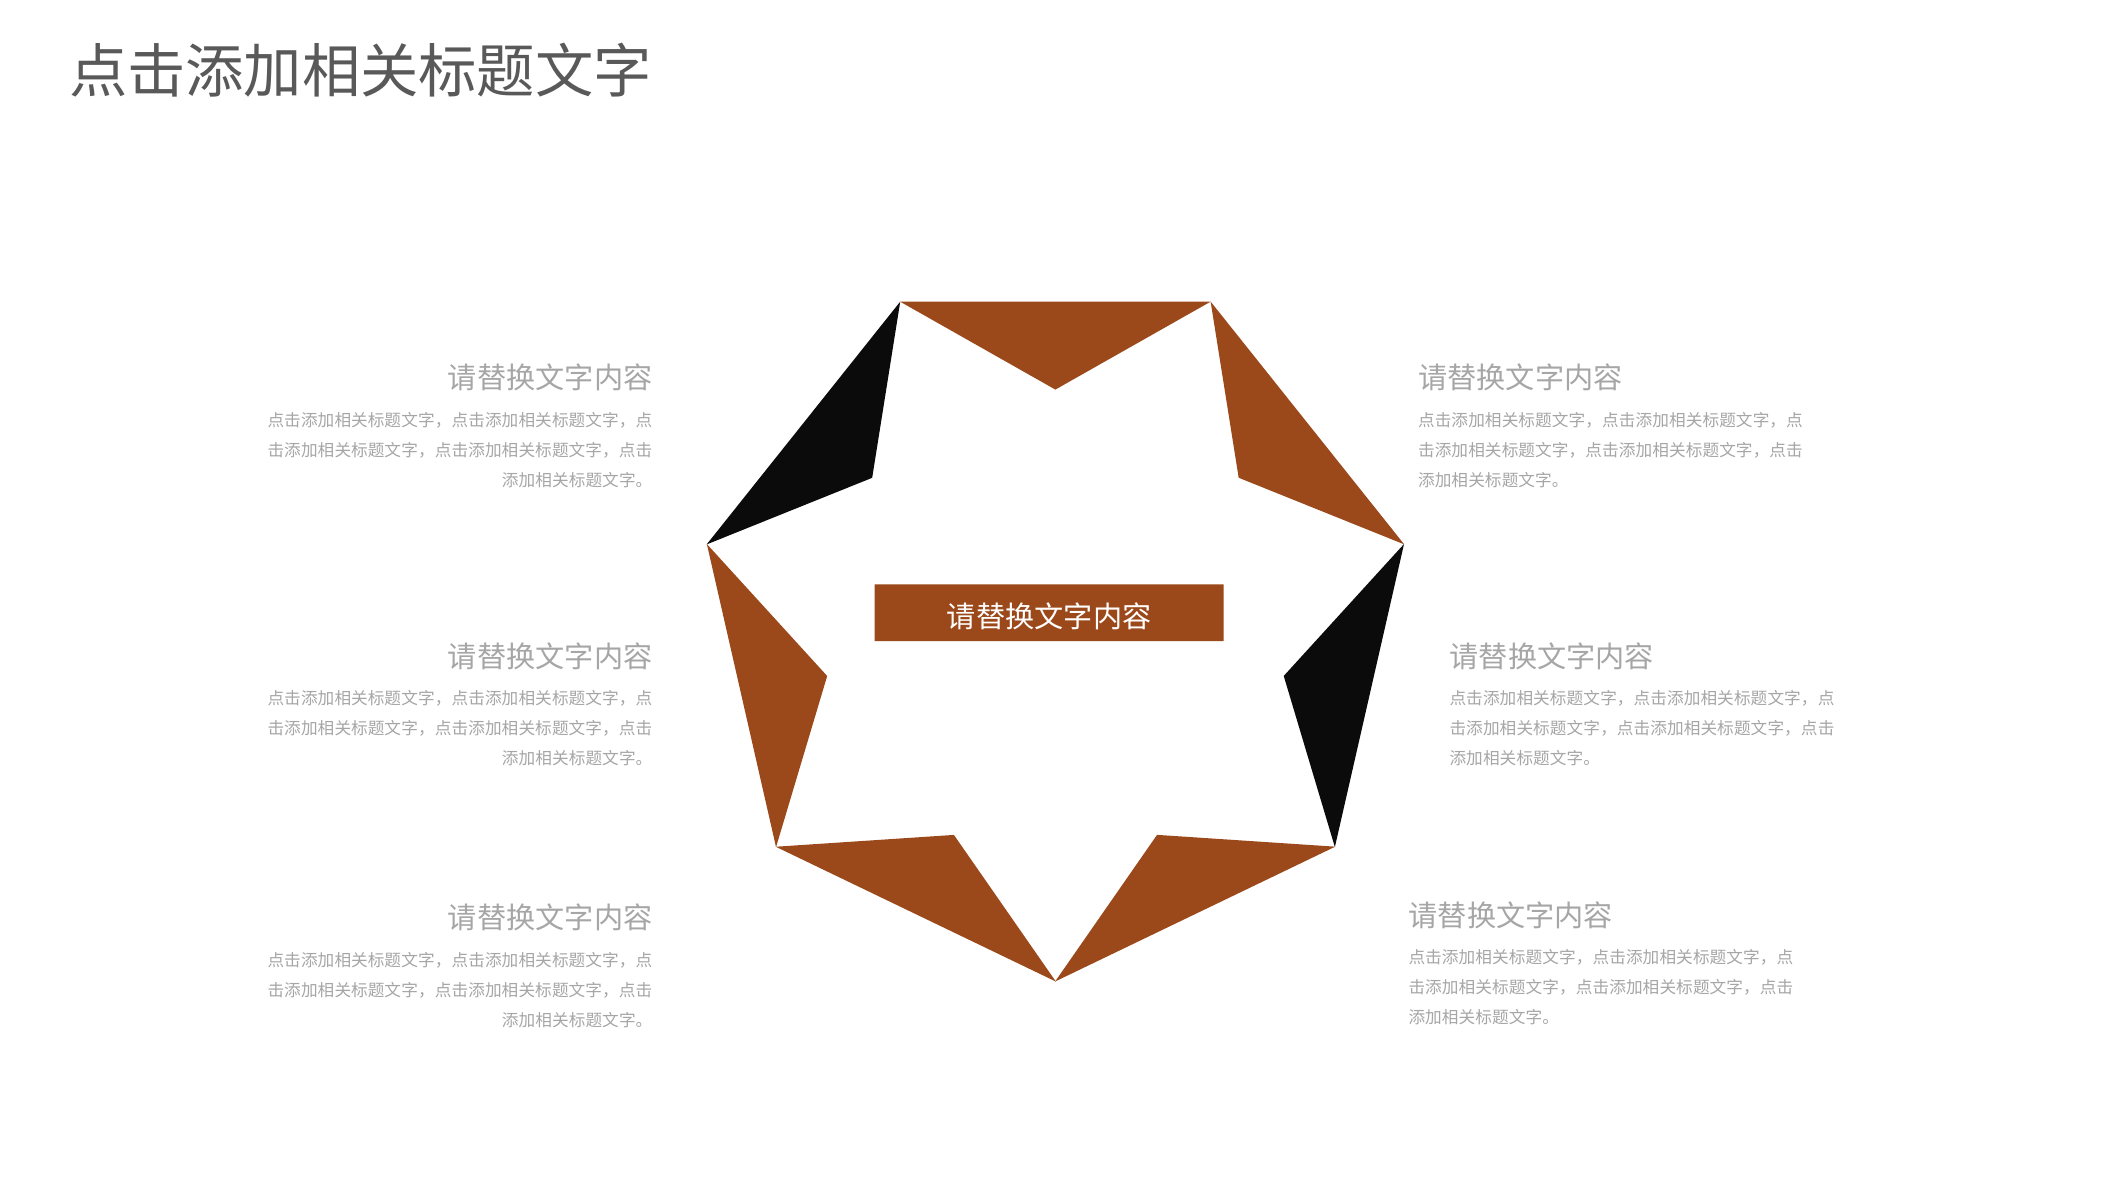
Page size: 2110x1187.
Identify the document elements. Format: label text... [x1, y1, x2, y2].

text_box 点击添加相关标题文字，点击添加相关标题文字，点击添加相关标题文字，点击添加相关标题文字，点击添加相关标题文字。 [1392, 929, 1817, 1035]
text_box 点击添加相关标题文字，点击添加相关标题文字，点击添加相关标题文字，点击添加相关标题文字，点击添加相关标题文字。 [251, 931, 669, 1038]
text_box 请替换文字内容 [1433, 622, 1833, 670]
text_box 点击添加相关标题文字 [54, 26, 667, 112]
text_box 请替换文字内容 [269, 884, 669, 931]
text_box 请替换文字内容 [269, 344, 669, 392]
text_box 点击添加相关标题文字，点击添加相关标题文字，点击添加相关标题文字，点击添加相关标题文字，点击添加相关标题文字。 [1433, 670, 1858, 776]
text_box 点击添加相关标题文字，点击添加相关标题文字，点击添加相关标题文字，点击添加相关标题文字，点击添加相关标题文字。 [251, 670, 669, 776]
text_box 请替换文字内容 [269, 622, 669, 670]
text_box 点击添加相关标题文字，点击添加相关标题文字，点击添加相关标题文字，点击添加相关标题文字，点击添加相关标题文字。 [251, 392, 669, 498]
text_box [740, 295, 1371, 919]
text_box 请替换文字内容 [1392, 881, 1792, 929]
text_box 点击添加相关标题文字，点击添加相关标题文字，点击添加相关标题文字，点击添加相关标题文字，点击添加相关标题文字。 [1402, 392, 1827, 498]
text_box 请替换文字内容 [1402, 344, 1802, 392]
